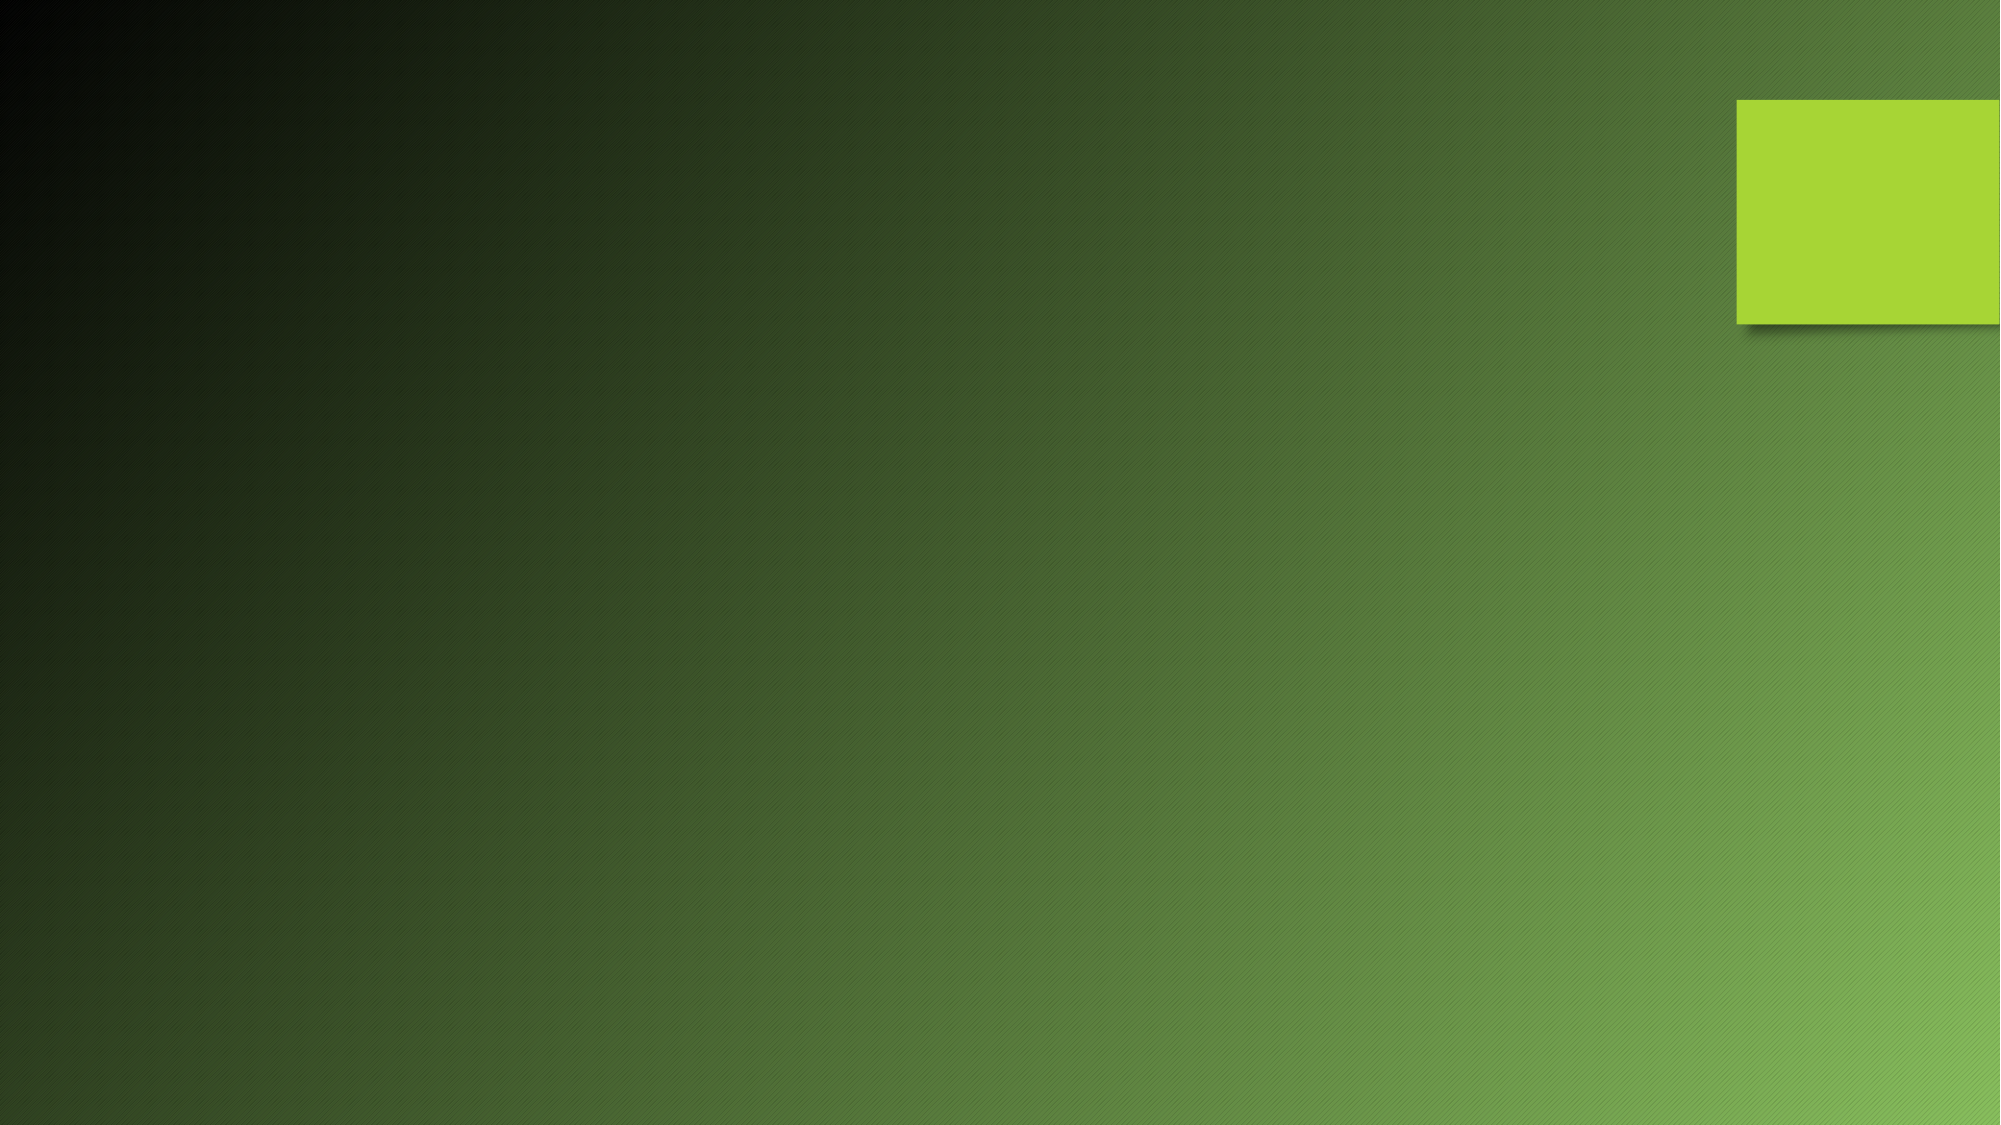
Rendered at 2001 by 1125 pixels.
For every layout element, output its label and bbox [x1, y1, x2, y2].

picture [1736, 325, 2000, 347]
